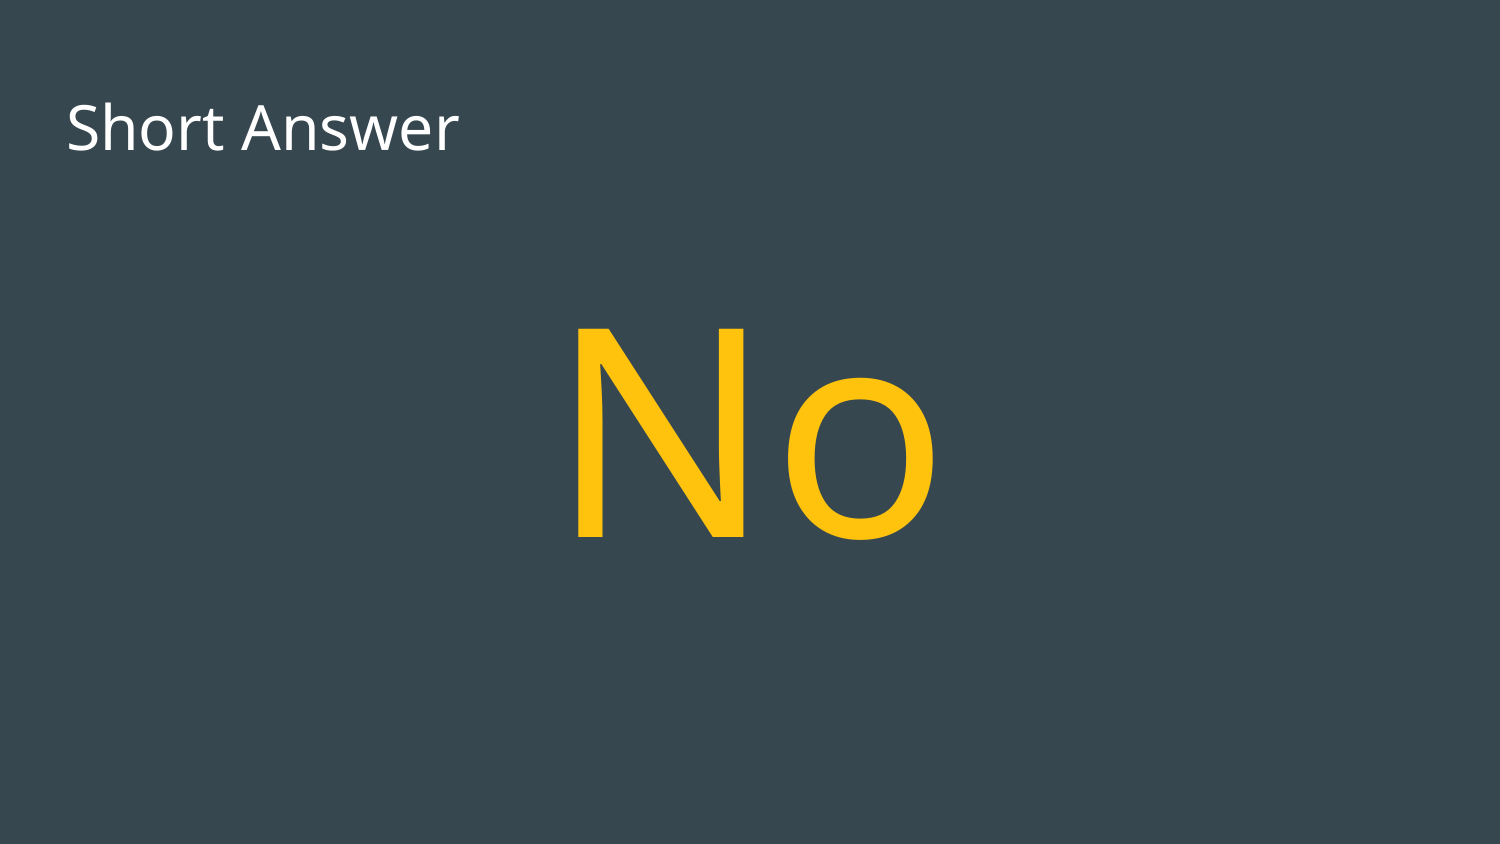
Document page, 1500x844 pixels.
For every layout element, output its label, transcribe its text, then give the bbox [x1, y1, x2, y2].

text_box Short Answer [51, 72, 1449, 167]
title No [51, 167, 1449, 768]
